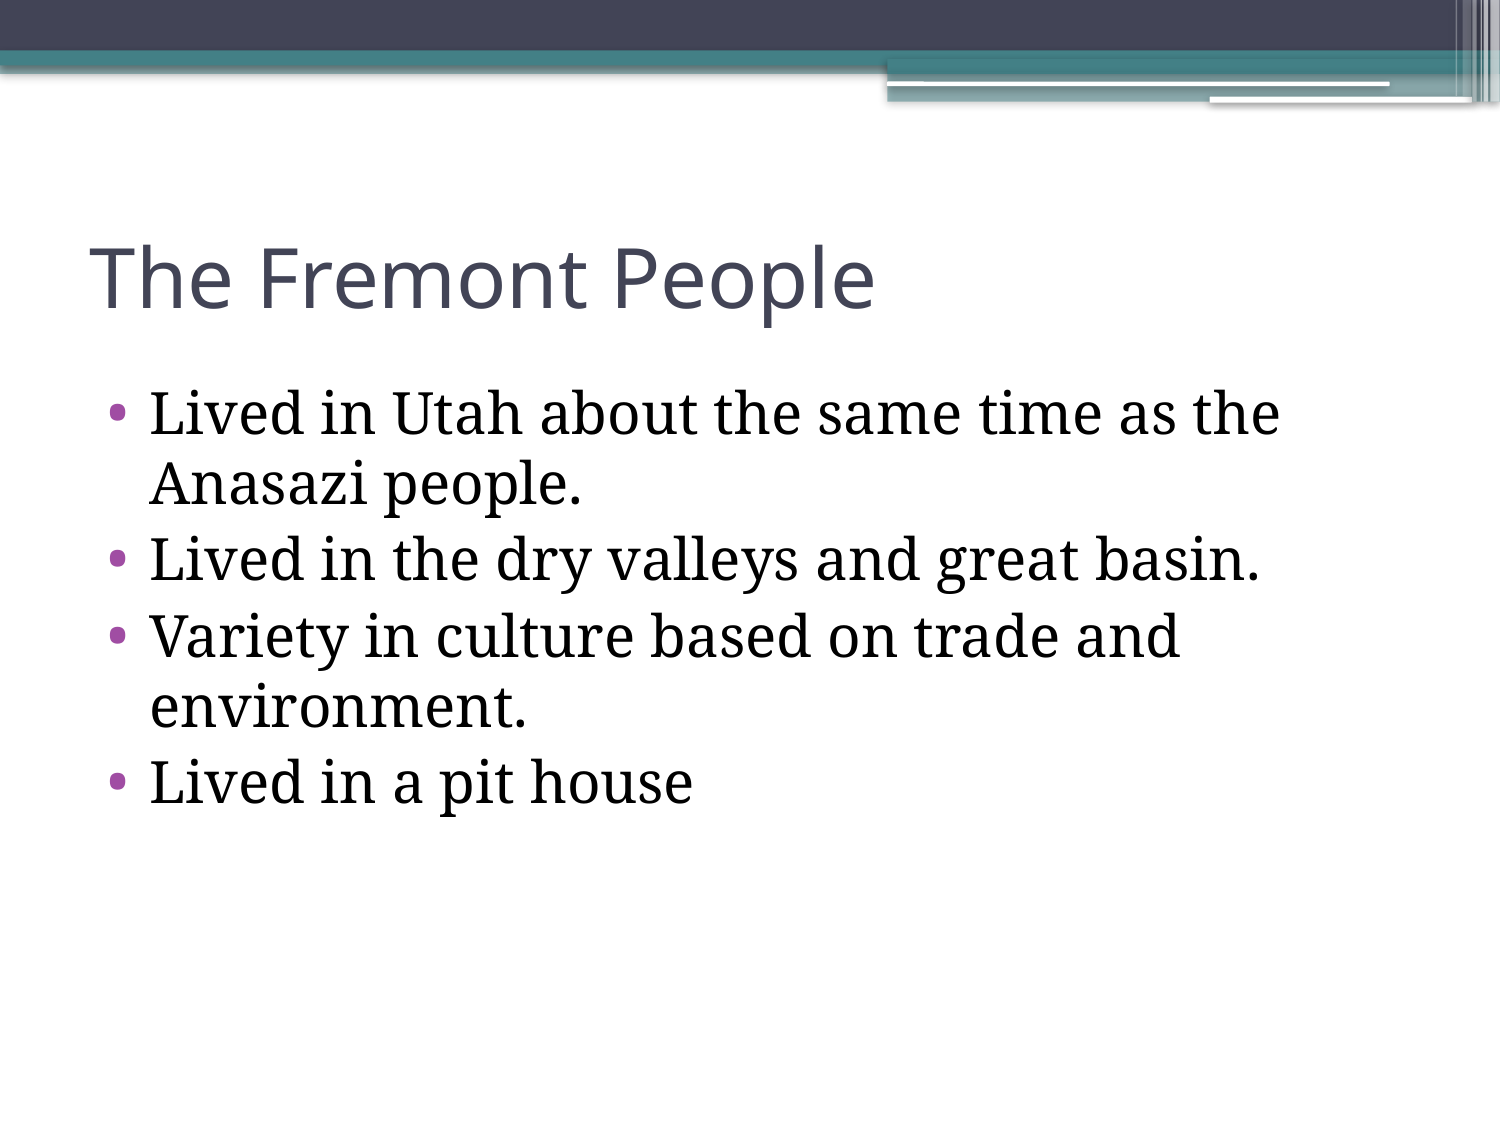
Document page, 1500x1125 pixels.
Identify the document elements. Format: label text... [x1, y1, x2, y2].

list Lived in Utah about the same time as the Anasazi people. Lived in the dry valleys and great basin. Variety in culture based on trade and environment. Lived in a pit house [75, 368, 1425, 1079]
title The Fremont People [75, 187, 1425, 363]
